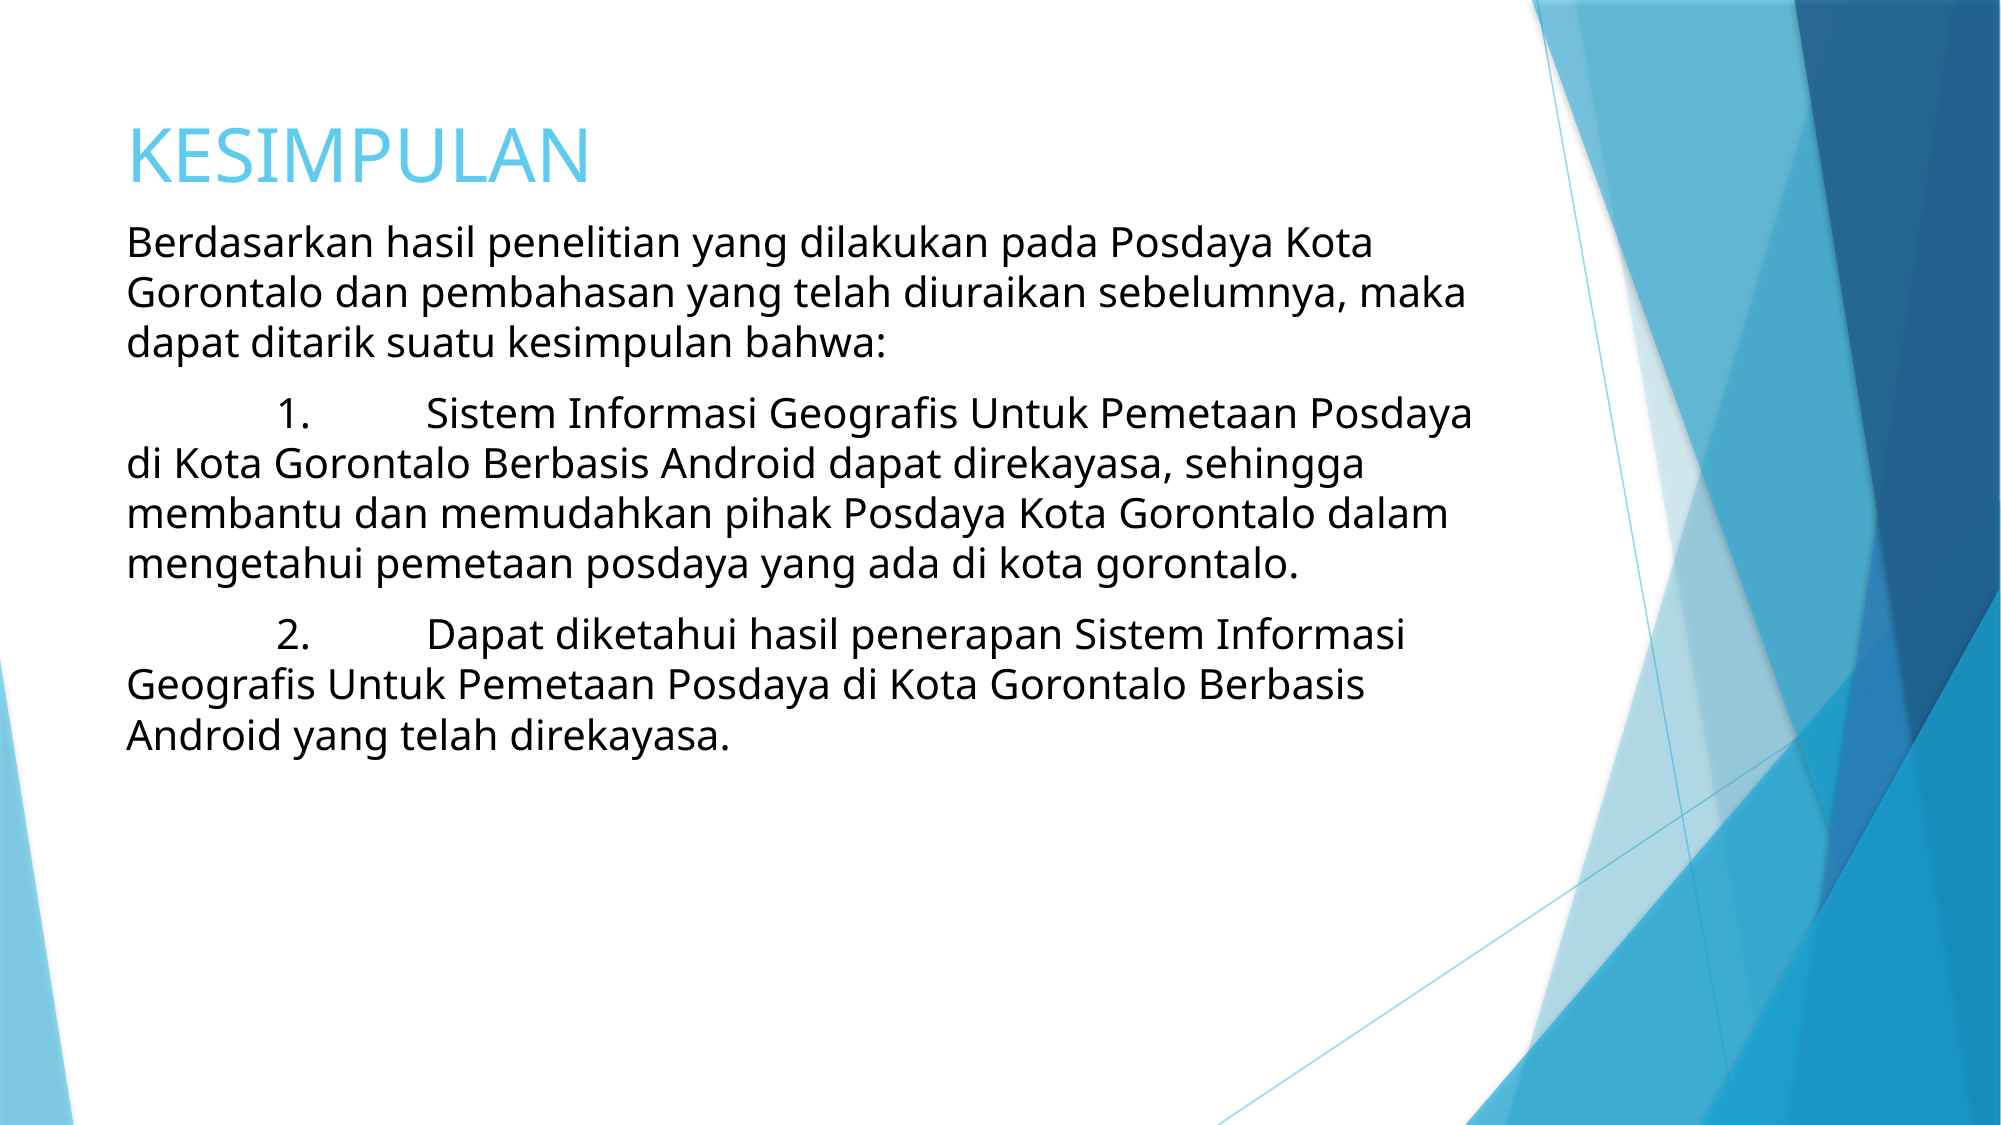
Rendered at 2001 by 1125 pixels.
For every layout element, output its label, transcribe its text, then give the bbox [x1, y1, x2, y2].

title KESIMPULAN [111, 99, 1522, 317]
list Berdasarkan hasil penelitian yang dilakukan pada Posdaya Kota Gorontalo dan pembahasan yang telah diuraikan sebelumnya, maka dapat ditarik suatu kesimpulan bahwa: 1. Sistem Informasi Geografis Untuk Pemetaan Posdaya di Kota Gorontalo Berbasis Android dapat direkayasa, sehingga membantu dan memudahkan pihak Posdaya Kota Gorontalo dalam mengetahui pemetaan posdaya yang ada di kota gorontalo. 2. Dapat diketahui hasil penerapan Sistem Informasi Geografis Untuk Pemetaan Posdaya di Kota Gorontalo Berbasis Android yang telah direkayasa. [111, 317, 1522, 1027]
